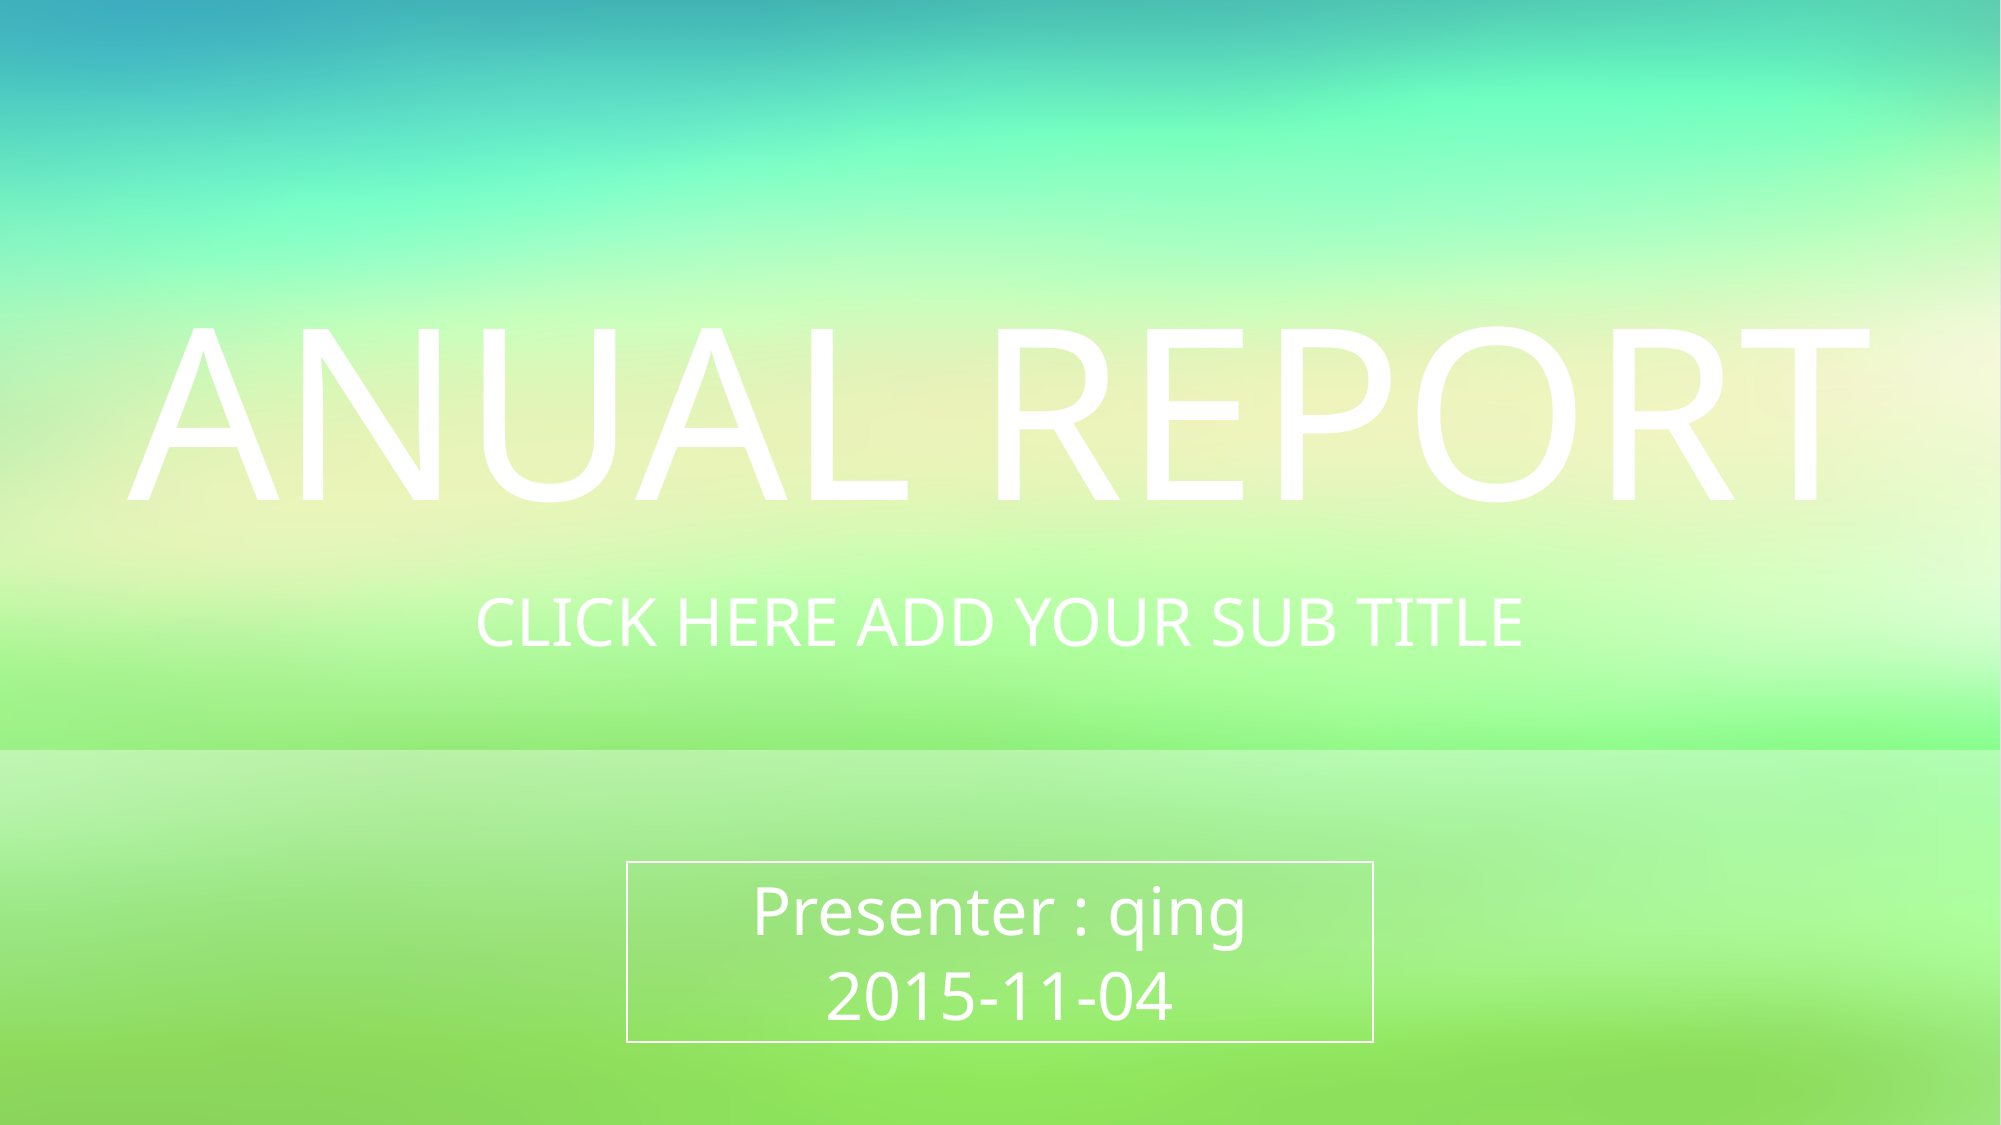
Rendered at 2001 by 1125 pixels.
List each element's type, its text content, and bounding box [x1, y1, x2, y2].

text_box [0, 749, 2000, 1125]
text_box ANUAL REPORT [112, 253, 1888, 556]
text_box CLICK HERE ADD YOUR SUB TITLE [459, 572, 1541, 667]
text_box [626, 861, 1374, 1043]
picture [0, 0, 2001, 1125]
